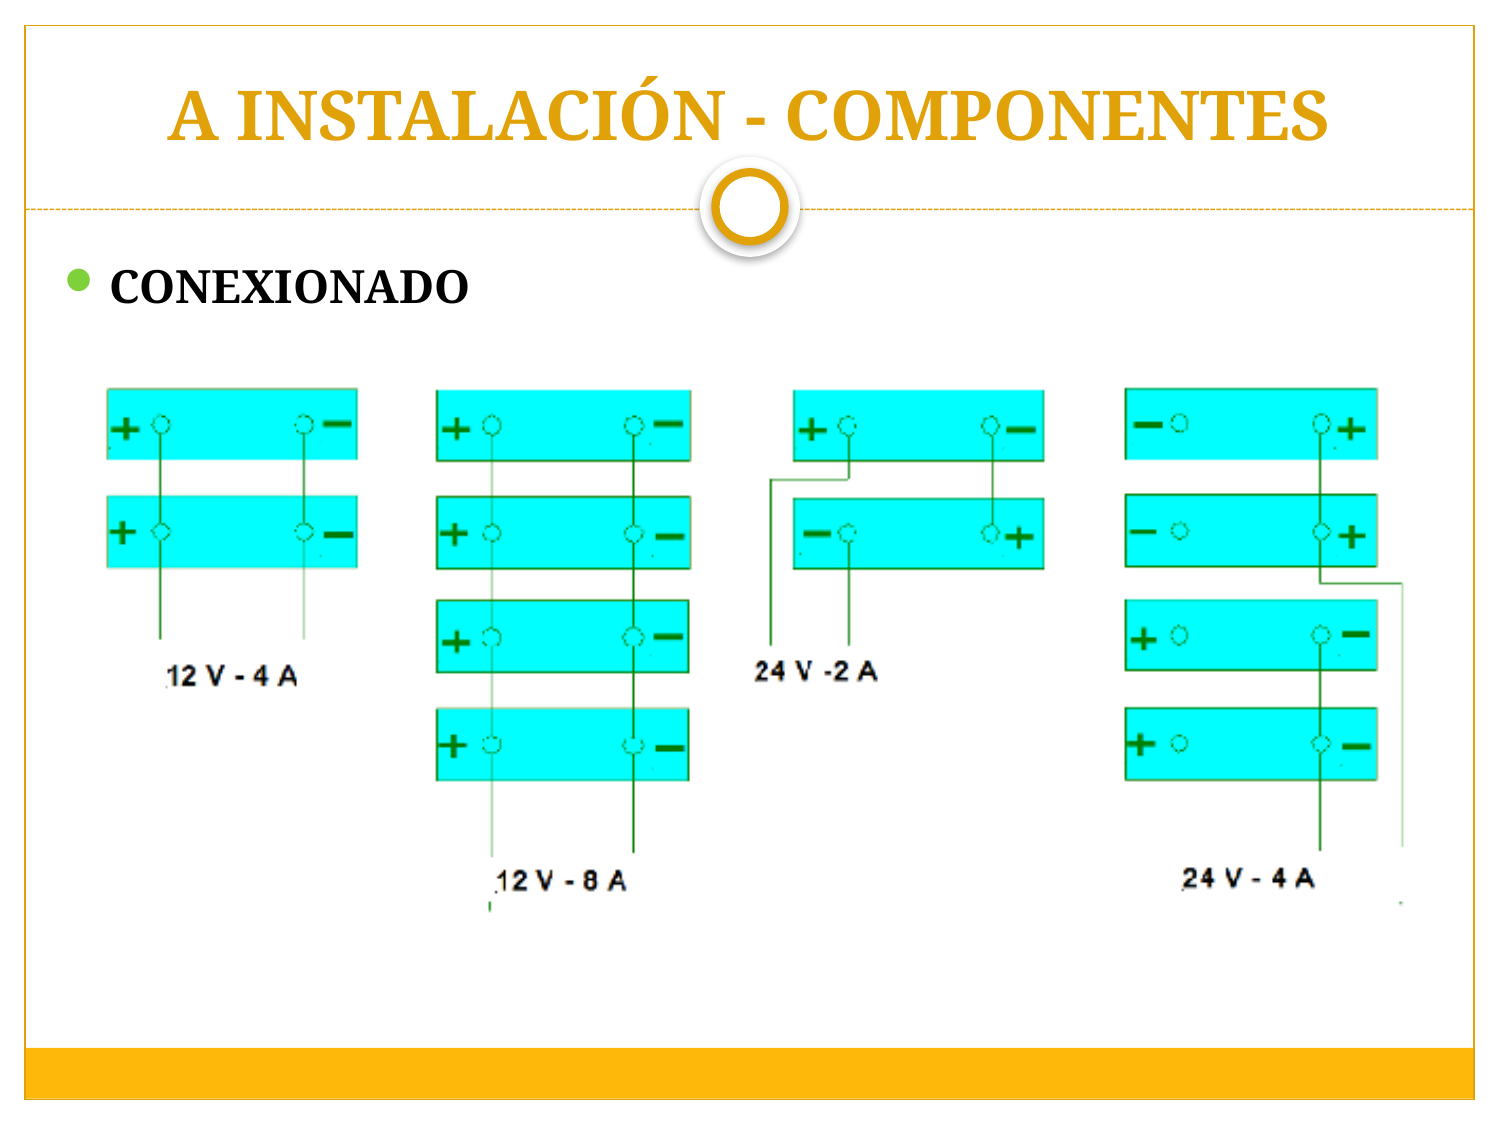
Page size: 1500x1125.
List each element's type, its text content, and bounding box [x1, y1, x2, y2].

list CONEXIONADO [49, 250, 1445, 1001]
picture [70, 361, 1440, 918]
title A INSTALACIÓN - COMPONENTES [49, 37, 1450, 162]
